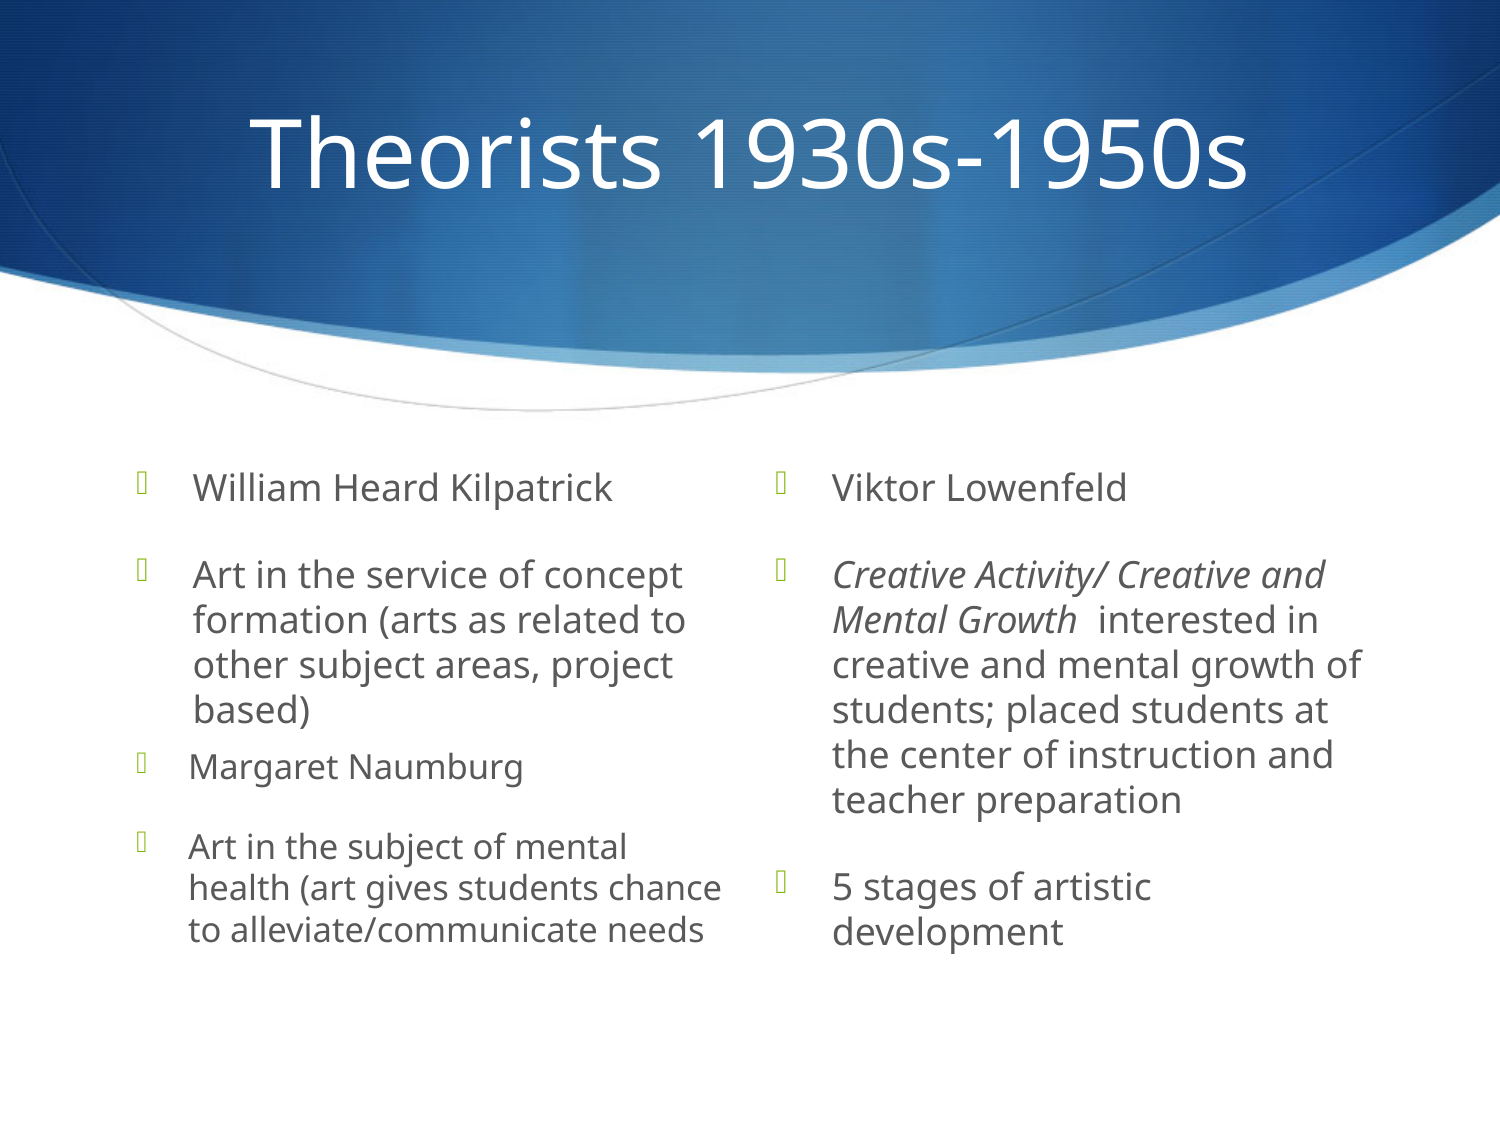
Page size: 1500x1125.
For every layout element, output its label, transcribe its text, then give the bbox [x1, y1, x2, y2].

list Viktor Lowenfeld Creative Activity/ Creative and Mental Growth interested in creative and mental growth of students; placed students at the center of instruction and teacher preparation 5 stages of artistic development [760, 456, 1379, 1050]
list Margaret Naumburg Art in the subject of mental health (art gives students chance to alleviate/communicate needs [121, 737, 740, 993]
picture [0, 0, 1500, 1125]
list William Heard Kilpatrick Art in the service of concept formation (arts as related to other subject areas, project based) [121, 456, 740, 737]
title Theorists 1930s-1950s [75, 56, 1425, 245]
